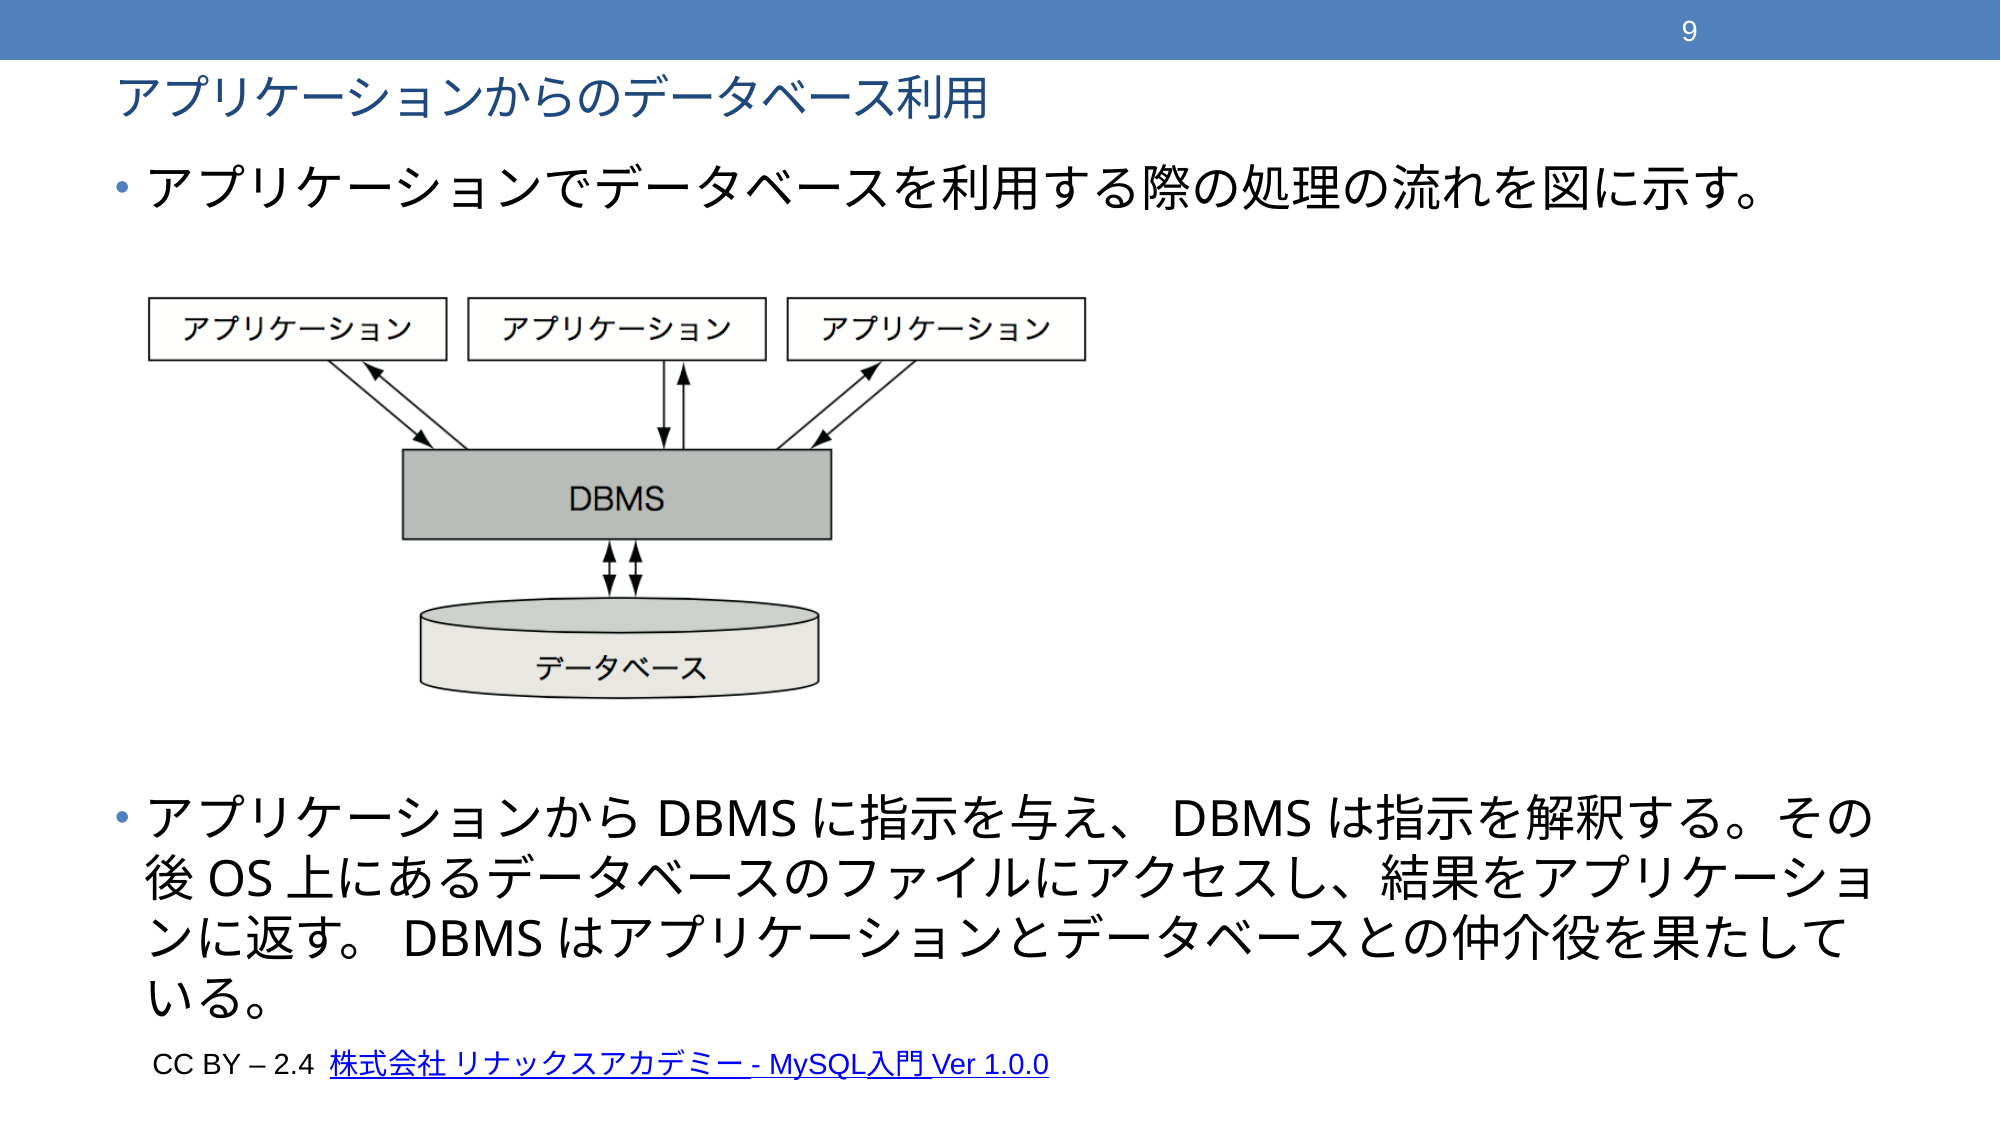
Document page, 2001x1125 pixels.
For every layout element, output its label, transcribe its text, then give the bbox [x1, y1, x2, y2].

title アプリケーションからのデータベース利用 [99, 59, 1900, 133]
text_box CC BY – 2.4 株式会社 リナックスアカデミー - MySQL入門 Ver 1.0.0 [137, 1038, 1087, 1096]
list アプリケーションでデータベースを利用する際の処理の流れを図に示す。 アプリケーションからDBMSに指示を与え、DBMSは指示を解釈する。その後OS上にあるデータベースのファイルにアクセスし、結果をアプリケーションに返す。DBMSはアプリケーションとデータベースとの仲介役を果たしている。 [99, 149, 1900, 1063]
picture [137, 286, 1105, 730]
slide_number 9 [1666, 3, 1900, 57]
